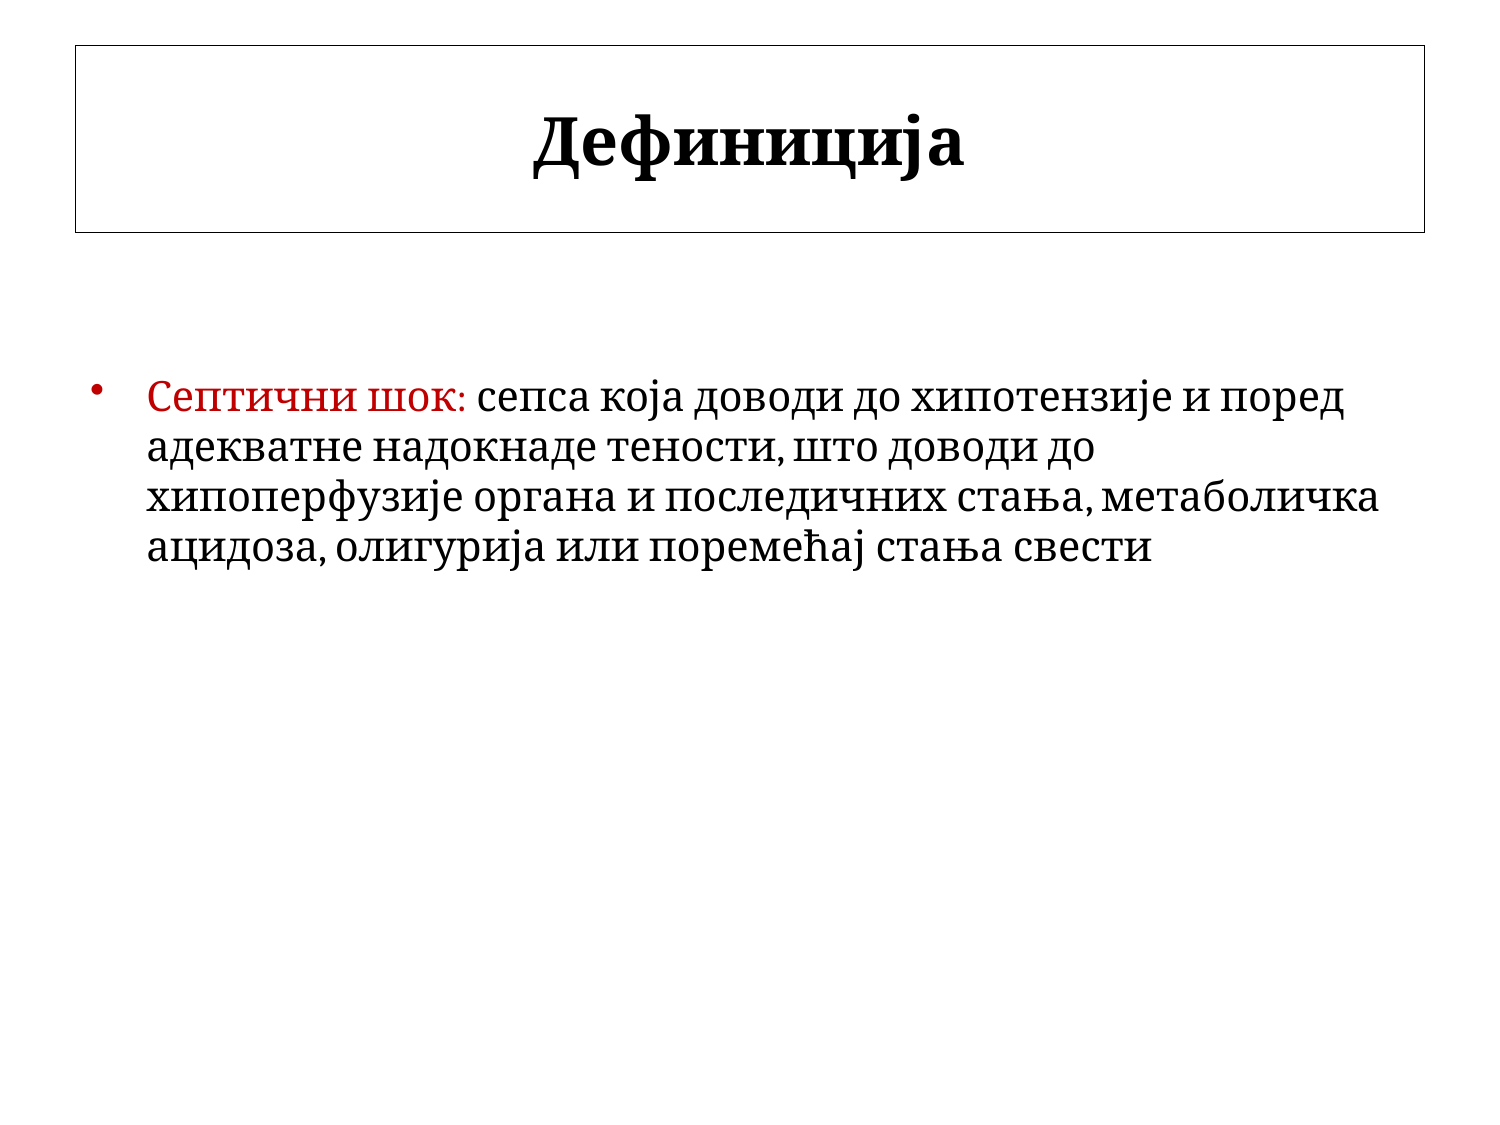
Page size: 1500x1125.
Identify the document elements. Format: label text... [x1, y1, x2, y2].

title Дефиниција [75, 45, 1425, 233]
list Септични шок: сепса која доводи до хипотензије и поред адекватне надокнаде тености, што доводи до хипоперфузије органа и последичних стања, метаболичка ацидоза, олигурија или поремећај стања свести [75, 361, 1425, 1005]
